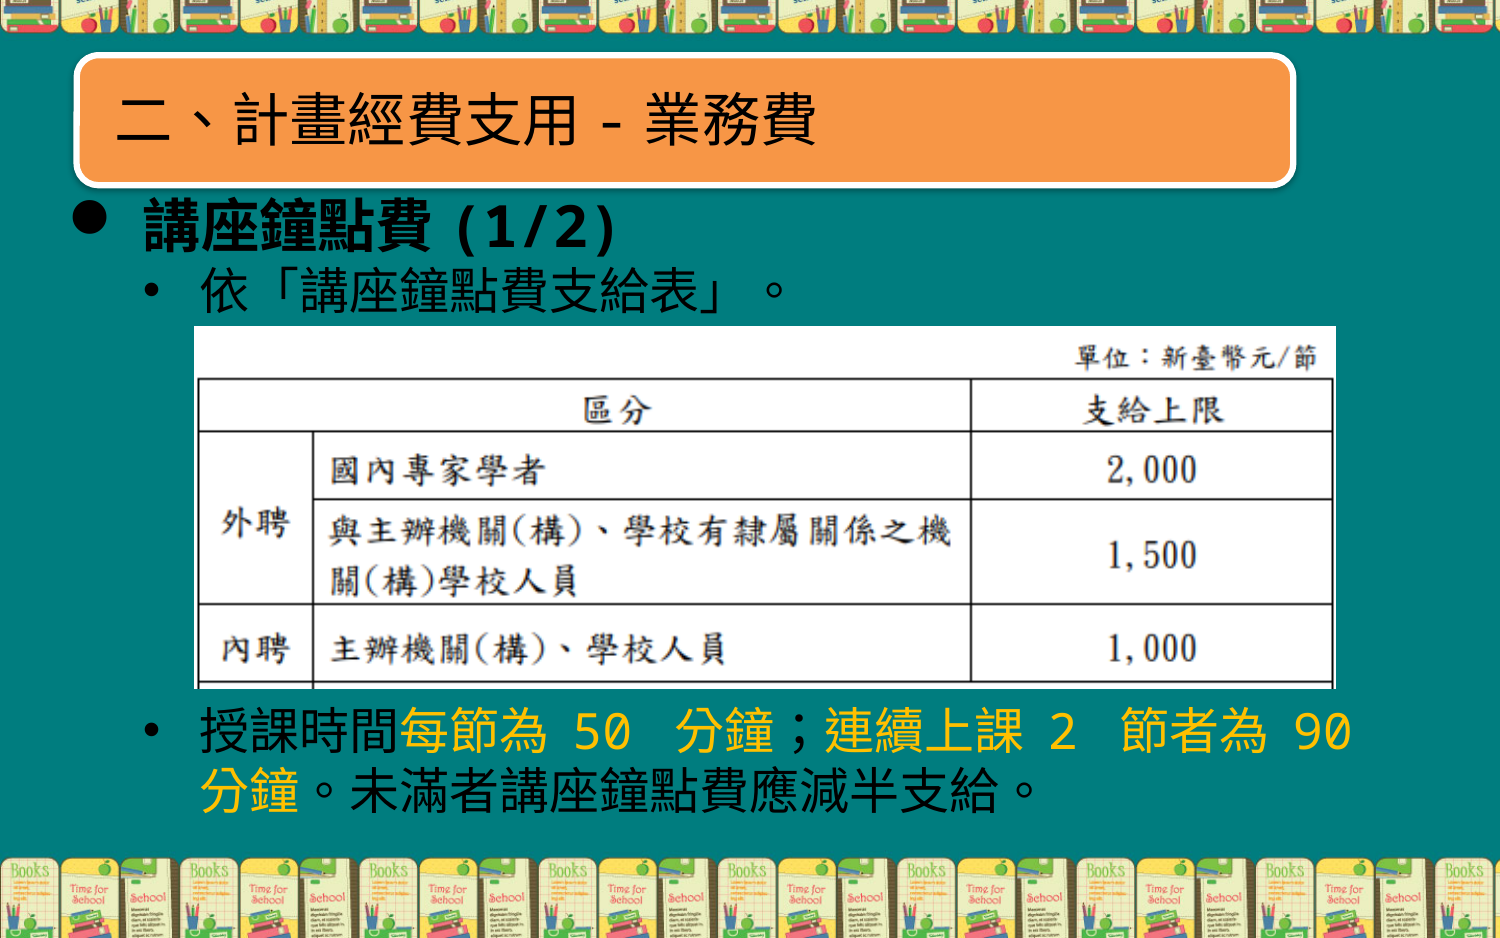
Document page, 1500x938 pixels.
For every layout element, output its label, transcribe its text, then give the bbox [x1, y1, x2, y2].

picture [0, 0, 1500, 938]
text_box [73, 52, 1297, 182]
text_box 二、計畫經費支用-業務費 [100, 75, 1105, 161]
picture [194, 326, 1337, 690]
text_box 講座鐘點費(1/2) 依「講座鐘點費支給表」。 授課時間每節為 50 分鐘；連續上課 2 節者為 90 分鐘。未滿者講座鐘點費應減半支給。 [53, 182, 1424, 938]
